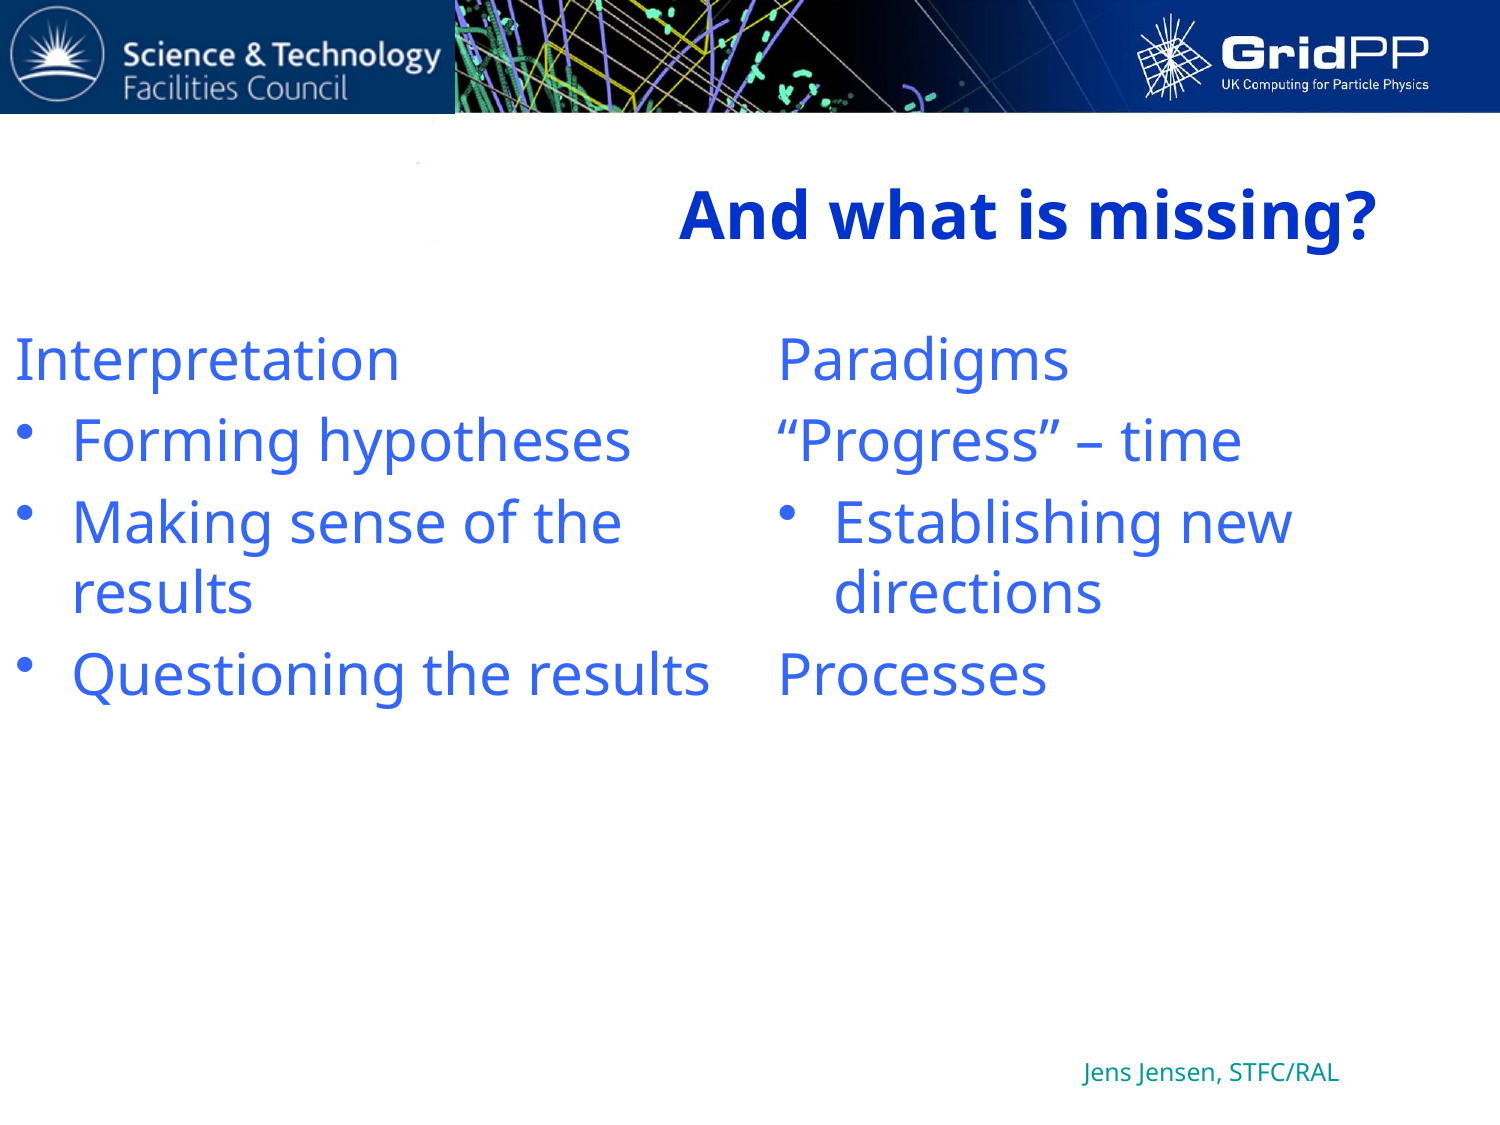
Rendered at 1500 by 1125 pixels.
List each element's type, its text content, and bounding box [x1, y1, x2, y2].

picture [0, 0, 1500, 1125]
list Paradigms “Progress” – time Establishing new directions Processes [762, 314, 1500, 1036]
list Interpretation Forming hypotheses Making sense of the results Questioning the results [0, 314, 738, 1036]
title And what is missing? [584, 125, 1473, 301]
